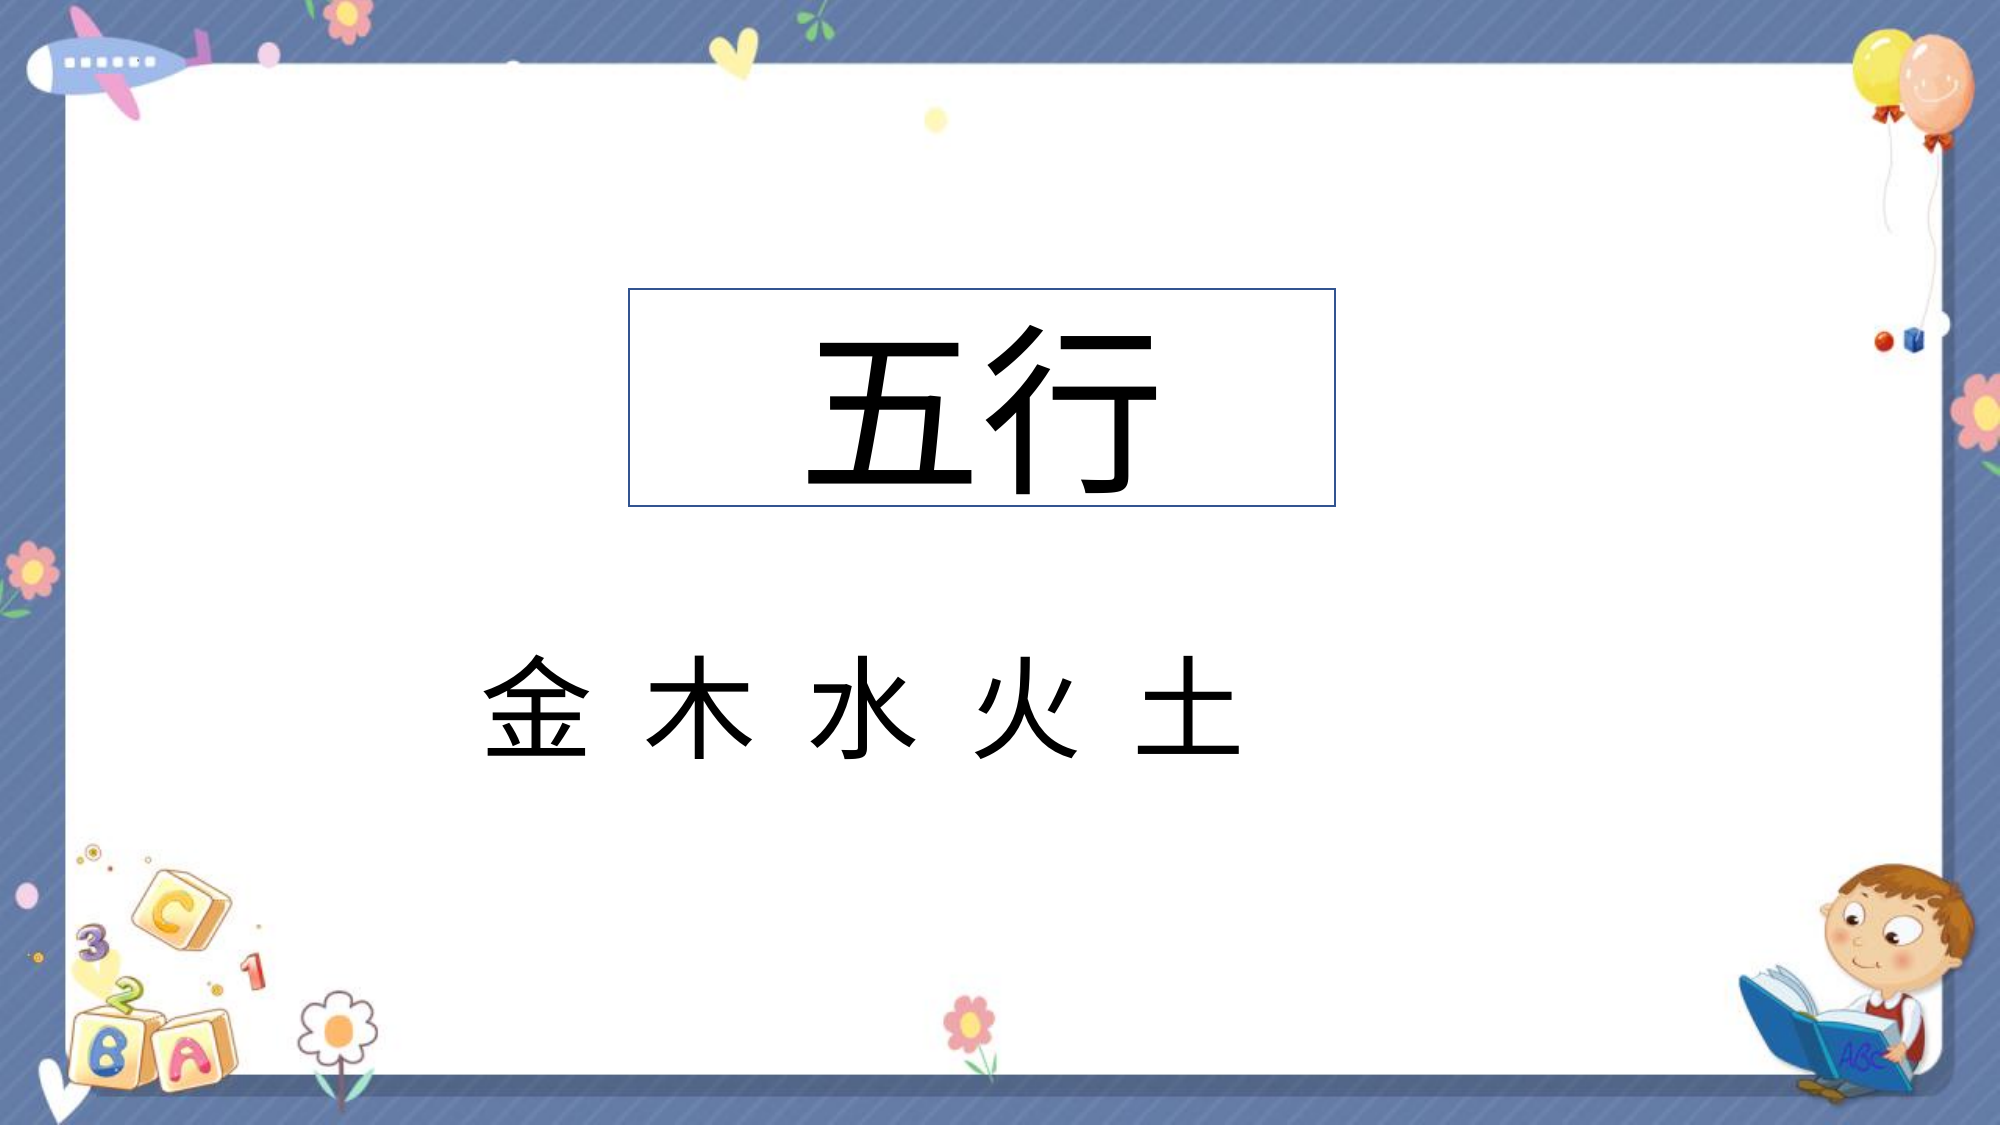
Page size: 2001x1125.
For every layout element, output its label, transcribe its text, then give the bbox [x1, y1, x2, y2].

picture [0, 0, 2000, 1125]
text_box 金 木 水 火 土 [465, 630, 1535, 781]
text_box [629, 288, 1336, 527]
